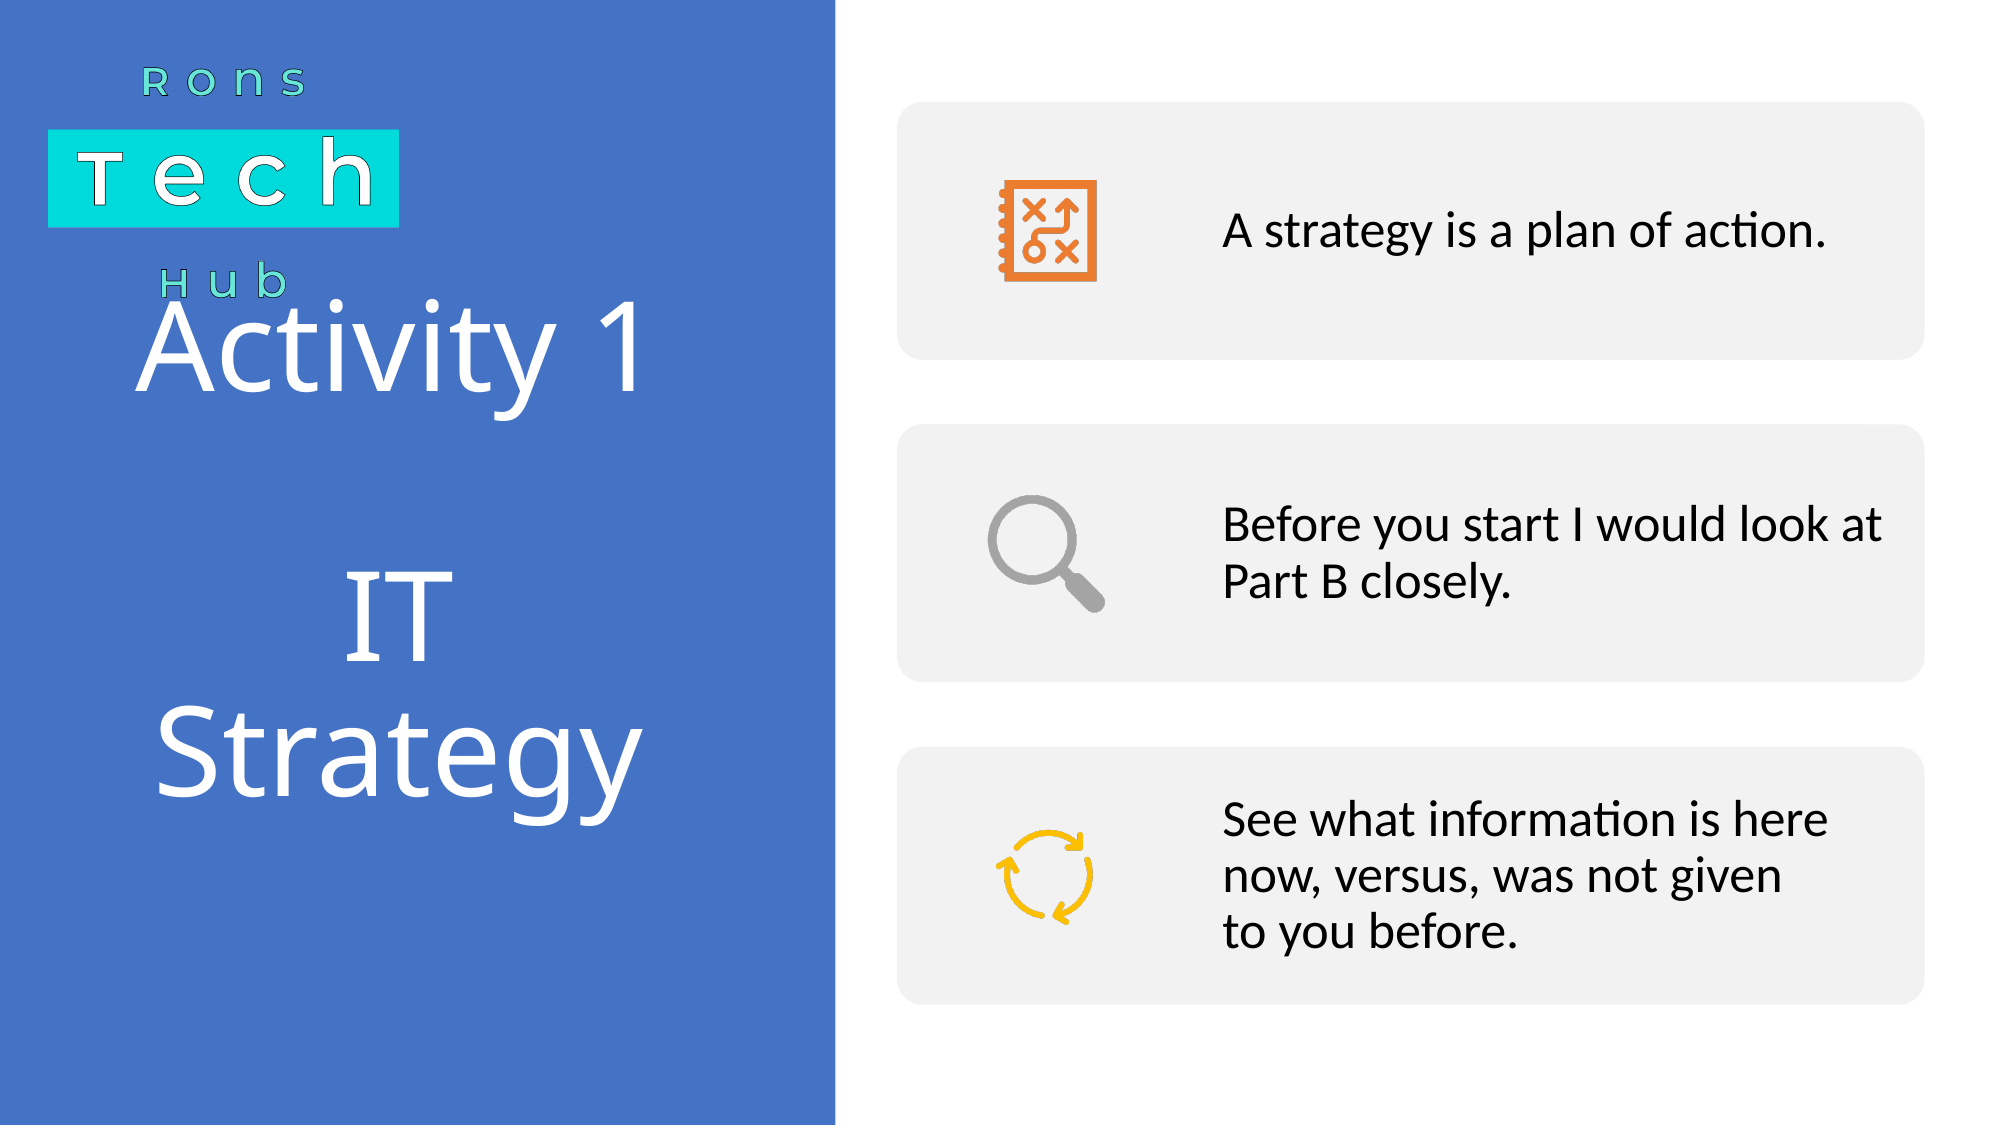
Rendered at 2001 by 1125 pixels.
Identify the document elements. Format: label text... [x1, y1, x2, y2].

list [897, 101, 1925, 1005]
text_box [0, 0, 836, 1125]
title Activity 1 IT Strategy [86, 101, 711, 1005]
picture [48, 0, 399, 357]
